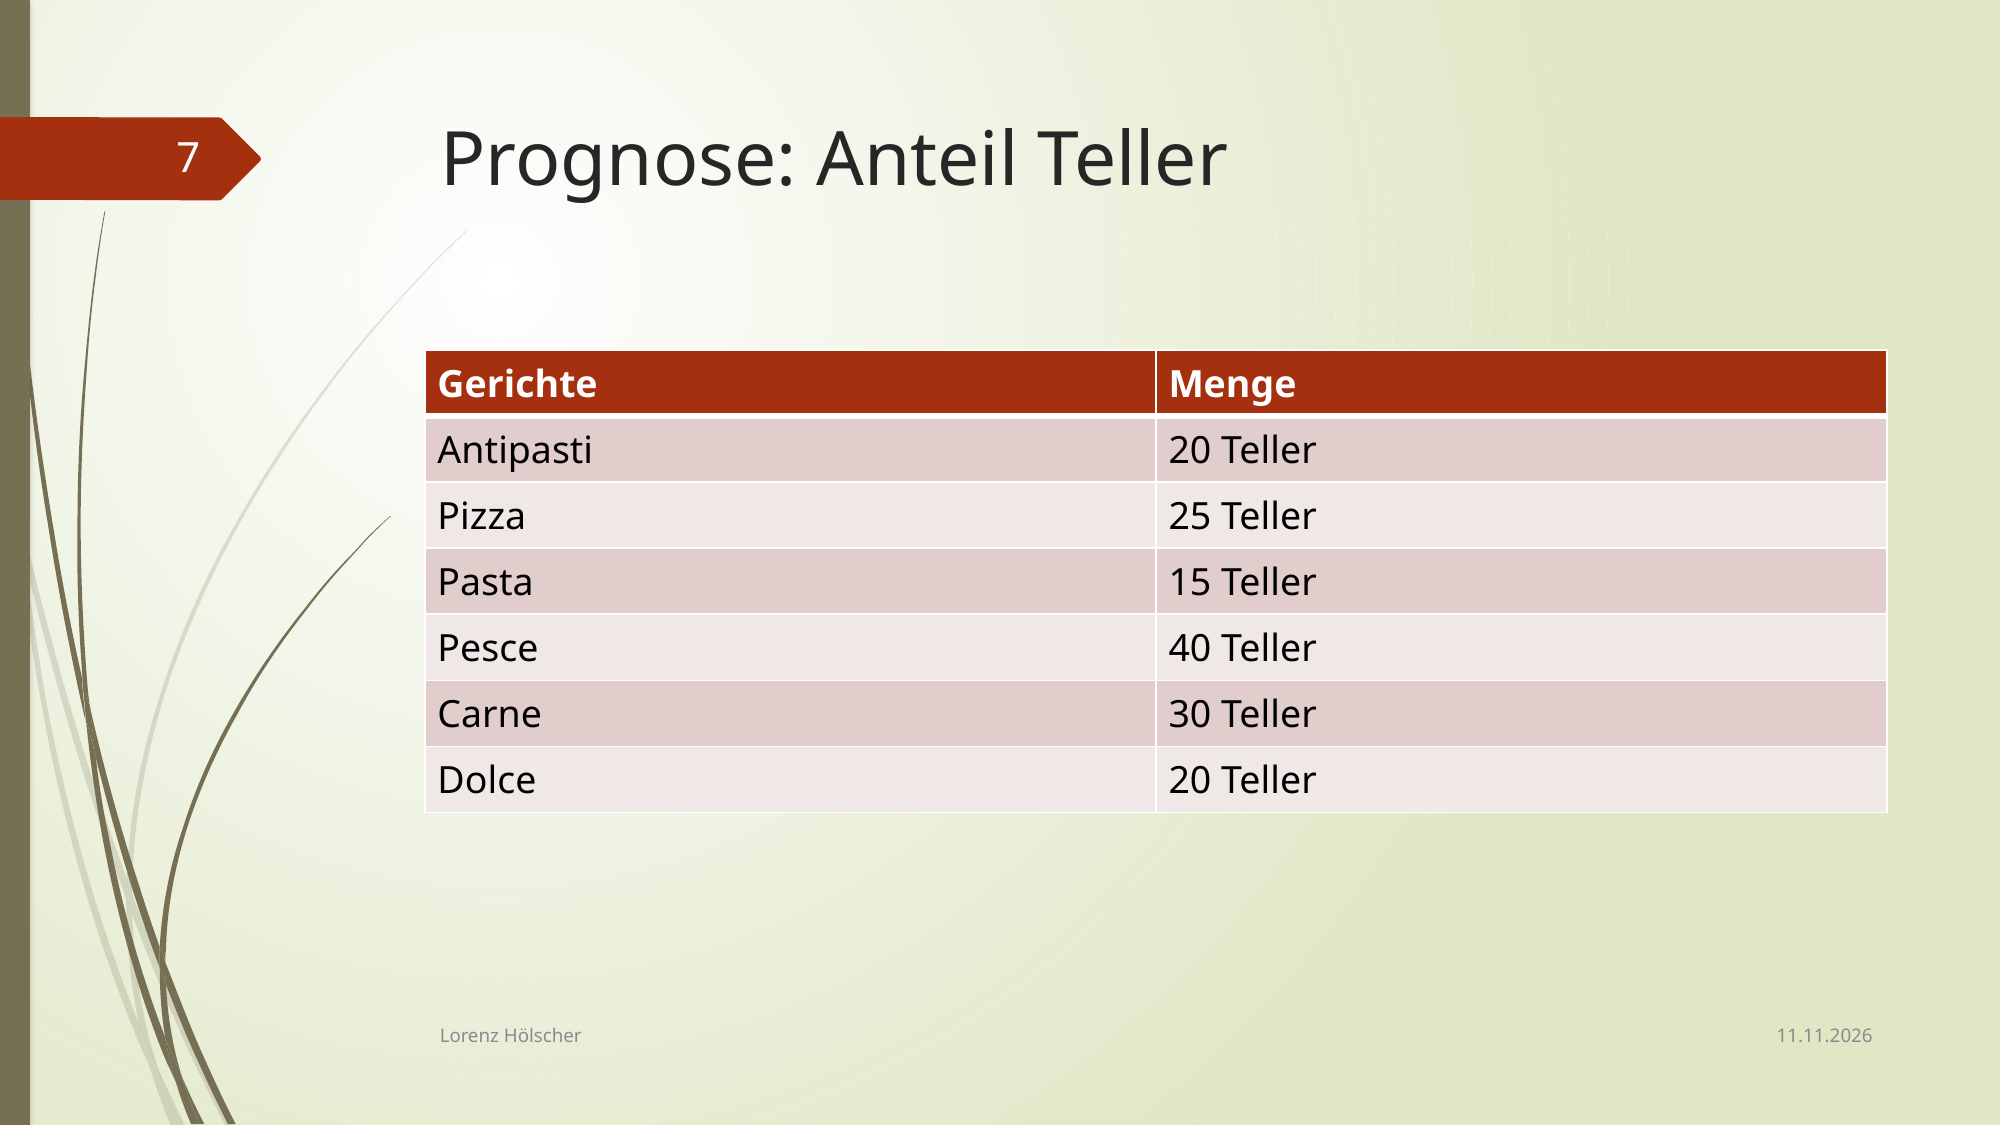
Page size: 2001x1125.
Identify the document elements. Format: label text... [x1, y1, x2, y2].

table_cell Pasta [426, 549, 1155, 613]
table_cell Antipasti [426, 419, 1155, 481]
table_header Gerichte [426, 351, 1155, 413]
table_cell Dolce [426, 747, 1155, 812]
table_cell 25 Teller [1157, 483, 1886, 547]
table_cell 20 Teller [1157, 747, 1886, 812]
title Prognose: Anteil Teller [425, 102, 1888, 313]
table_cell 40 Teller [1157, 615, 1886, 680]
table_cell 30 Teller [1157, 681, 1886, 746]
table_cell Pesce [426, 615, 1155, 680]
table_cell 20 Teller [1157, 419, 1886, 481]
table_cell Carne [426, 681, 1155, 746]
table_cell Pizza [426, 483, 1155, 547]
table_cell 15 Teller [1157, 549, 1886, 613]
table_header Menge [1157, 351, 1886, 413]
footer Lorenz Hölscher [424, 1006, 1675, 1067]
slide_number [1699, 1005, 1888, 1067]
slide_number 7 [87, 129, 216, 190]
